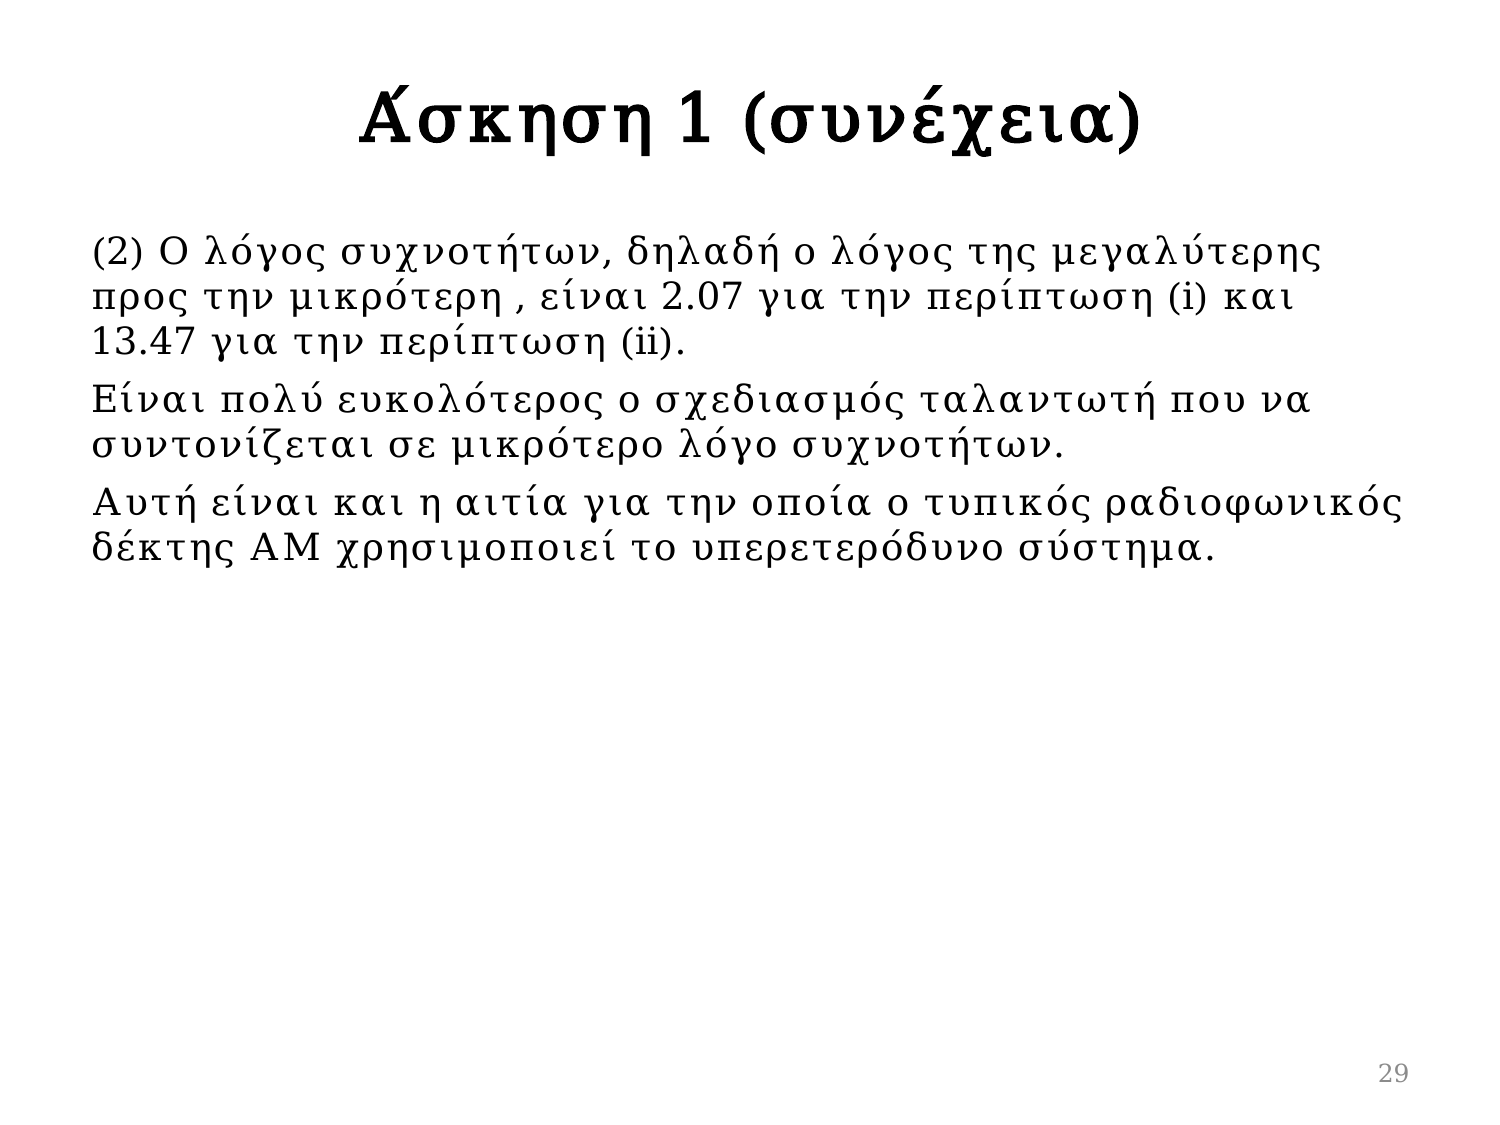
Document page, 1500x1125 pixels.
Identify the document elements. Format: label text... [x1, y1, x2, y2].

title Άσκηση 1 (συνέχεια) [75, 20, 1425, 209]
slide_number 29 [1222, 1042, 1425, 1103]
